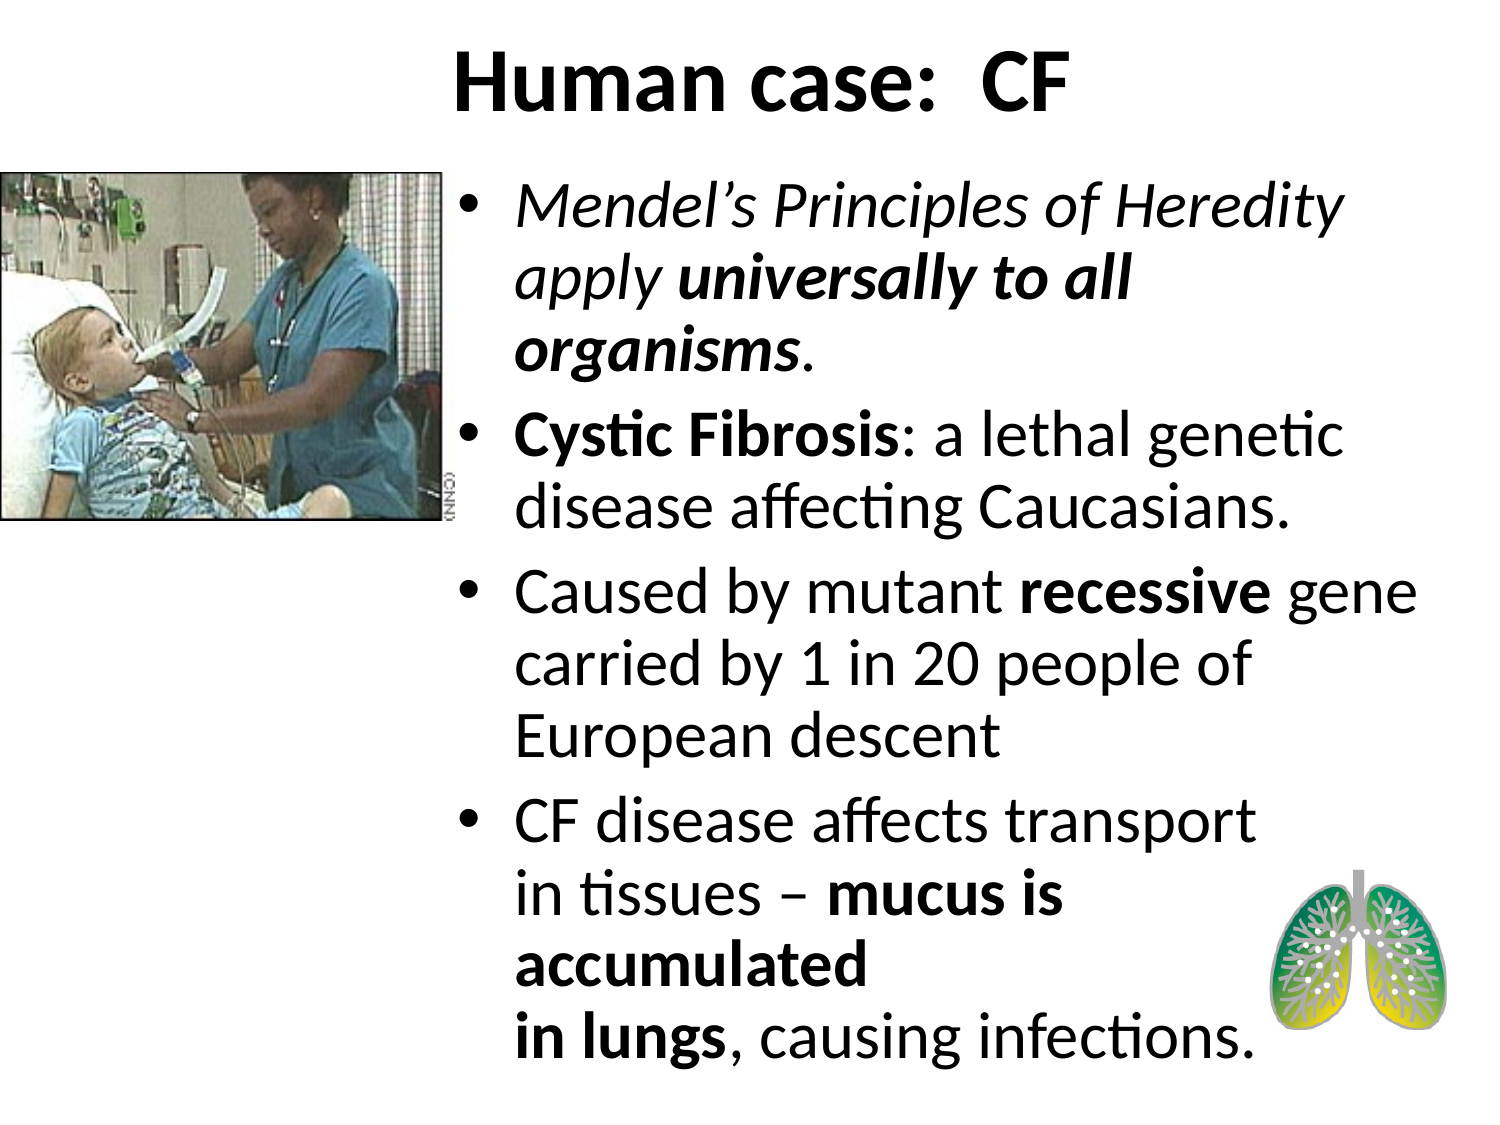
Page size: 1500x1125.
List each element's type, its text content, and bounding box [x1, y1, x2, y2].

title Human case: CF [125, 12, 1400, 138]
picture [1269, 869, 1447, 1030]
list Mendel’s Principles of Heredity apply universally to all organisms. Cystic Fibrosis: a lethal genetic disease affecting Caucasians. Caused by mutant recessive gene carried by 1 in 20 people of European descent CF disease affects transport in tissues – mucus is accumulated in lungs, causing infections. [442, 162, 1450, 1125]
picture [0, 172, 455, 521]
